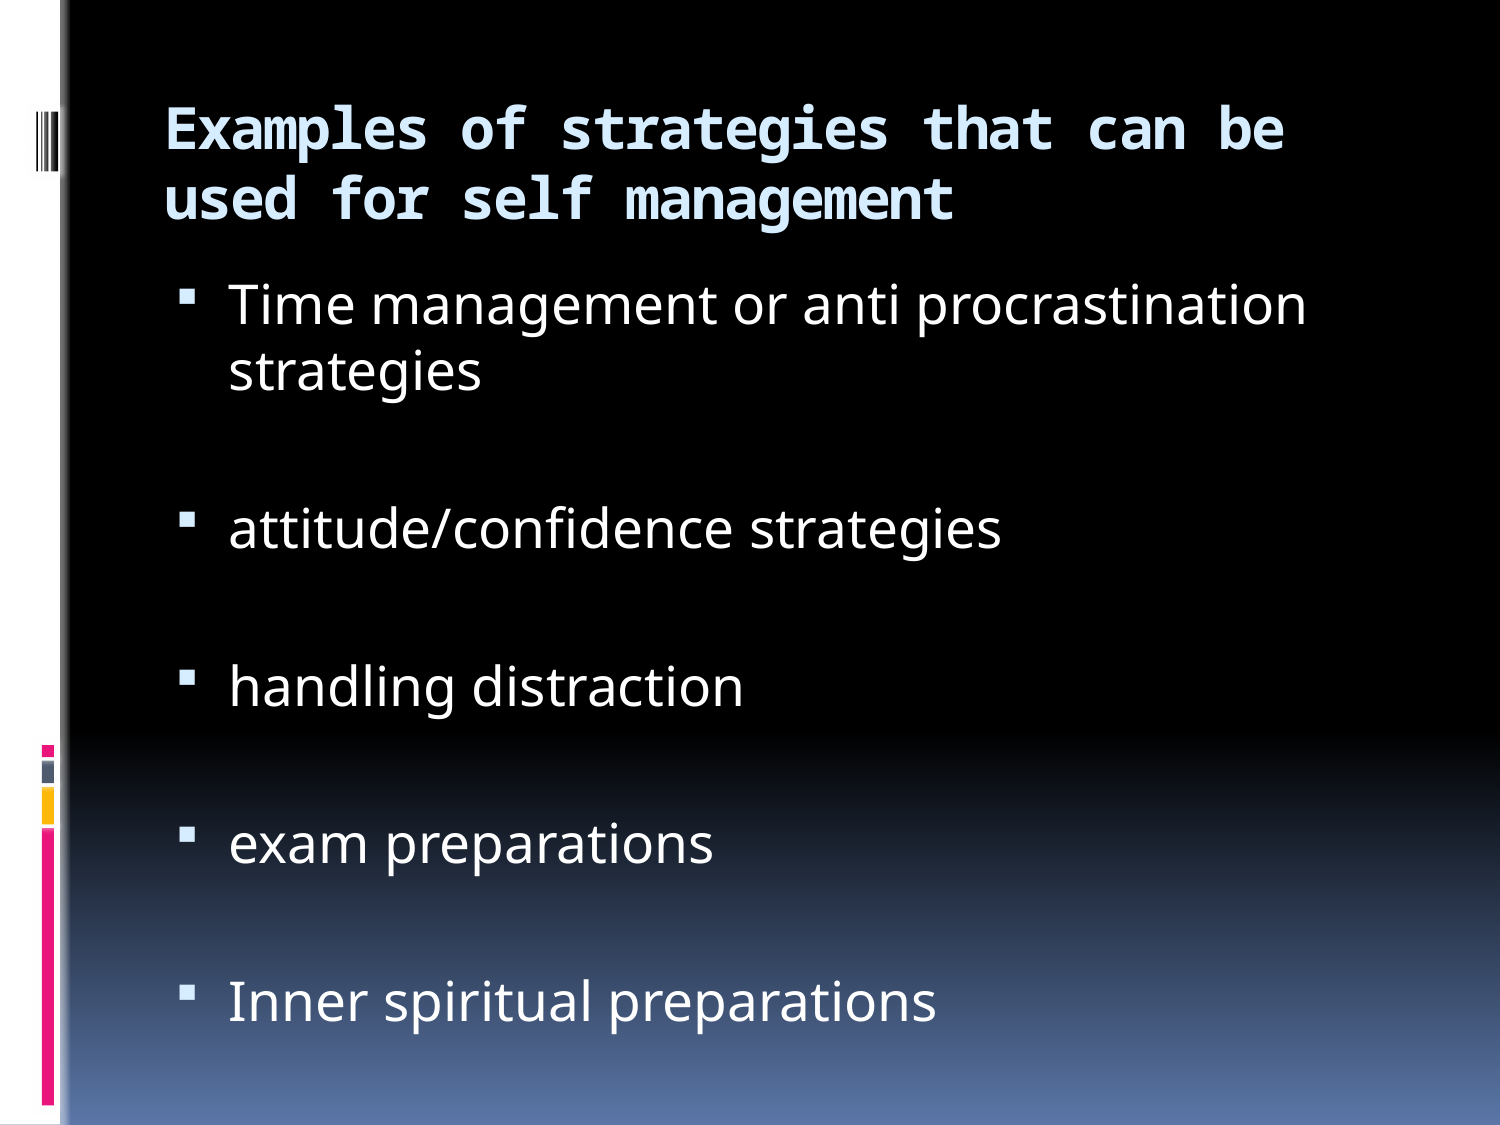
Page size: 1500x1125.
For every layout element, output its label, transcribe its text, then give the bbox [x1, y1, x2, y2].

list Time management or anti procrastination strategies attitude/confidence strategies handling distraction exam preparations Inner spiritual preparations [150, 262, 1425, 1043]
title Examples of strategies that can be used for self management [150, 83, 1425, 234]
